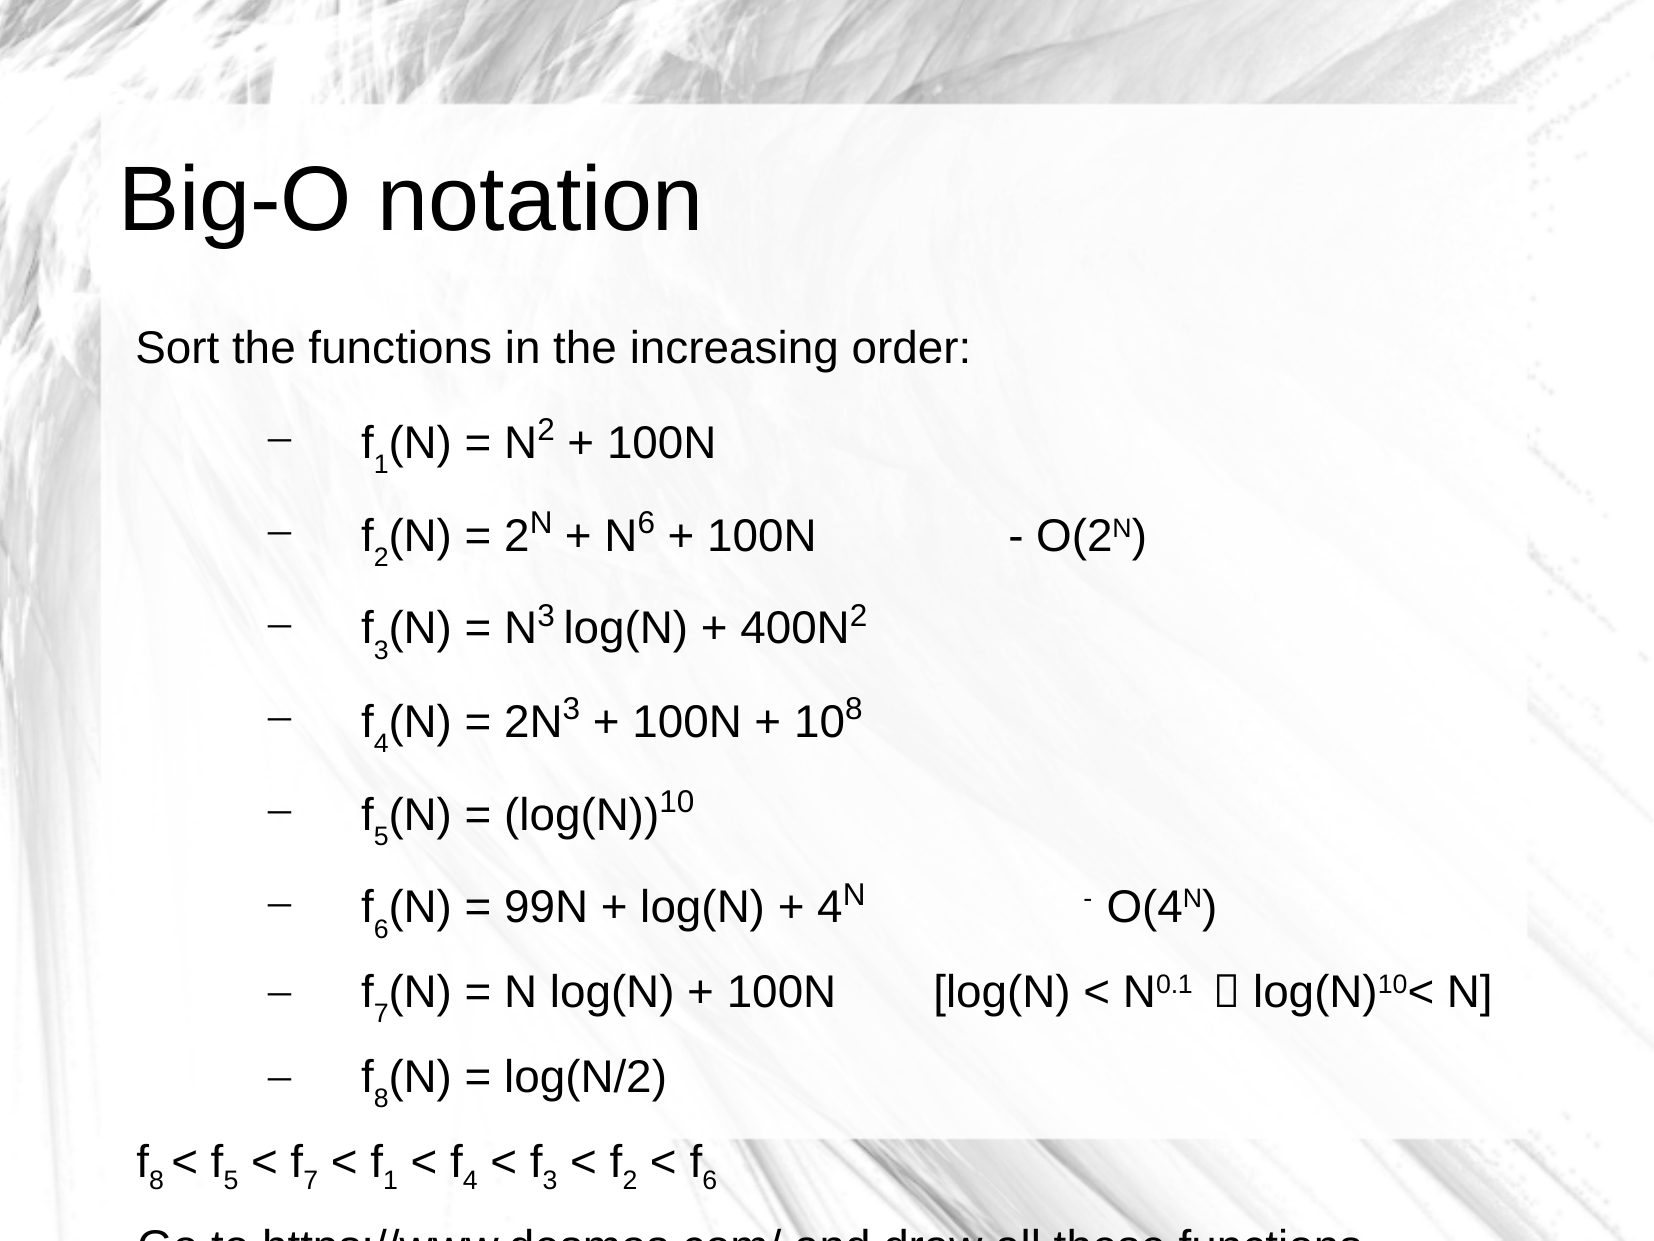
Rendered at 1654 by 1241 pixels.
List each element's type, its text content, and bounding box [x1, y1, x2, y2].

title Big-O notation [118, 112, 1506, 281]
list Sort the functions in the increasing order: f1(N) = N2 + 100N f2(N) = 2N + N6 + 100N - O(2N) f3(N) = N3 log(N) + 400N2 f4(N) = 2N3 + 100N + 108 f5(N) = (log(N))10 f6(N) = 99N + log(N) + 4N - O(4N) f7(N) = N log(N) + 100N [log(N) < N0.1  log(N)10< N] f8(N) = log(N/2) f8 < f5 < f7 < f1 < f4 < f3 < f2 < f6 Go to https://www.desmos.com/ and draw all these functions [118, 319, 1571, 1109]
picture [0, 0, 1654, 1241]
